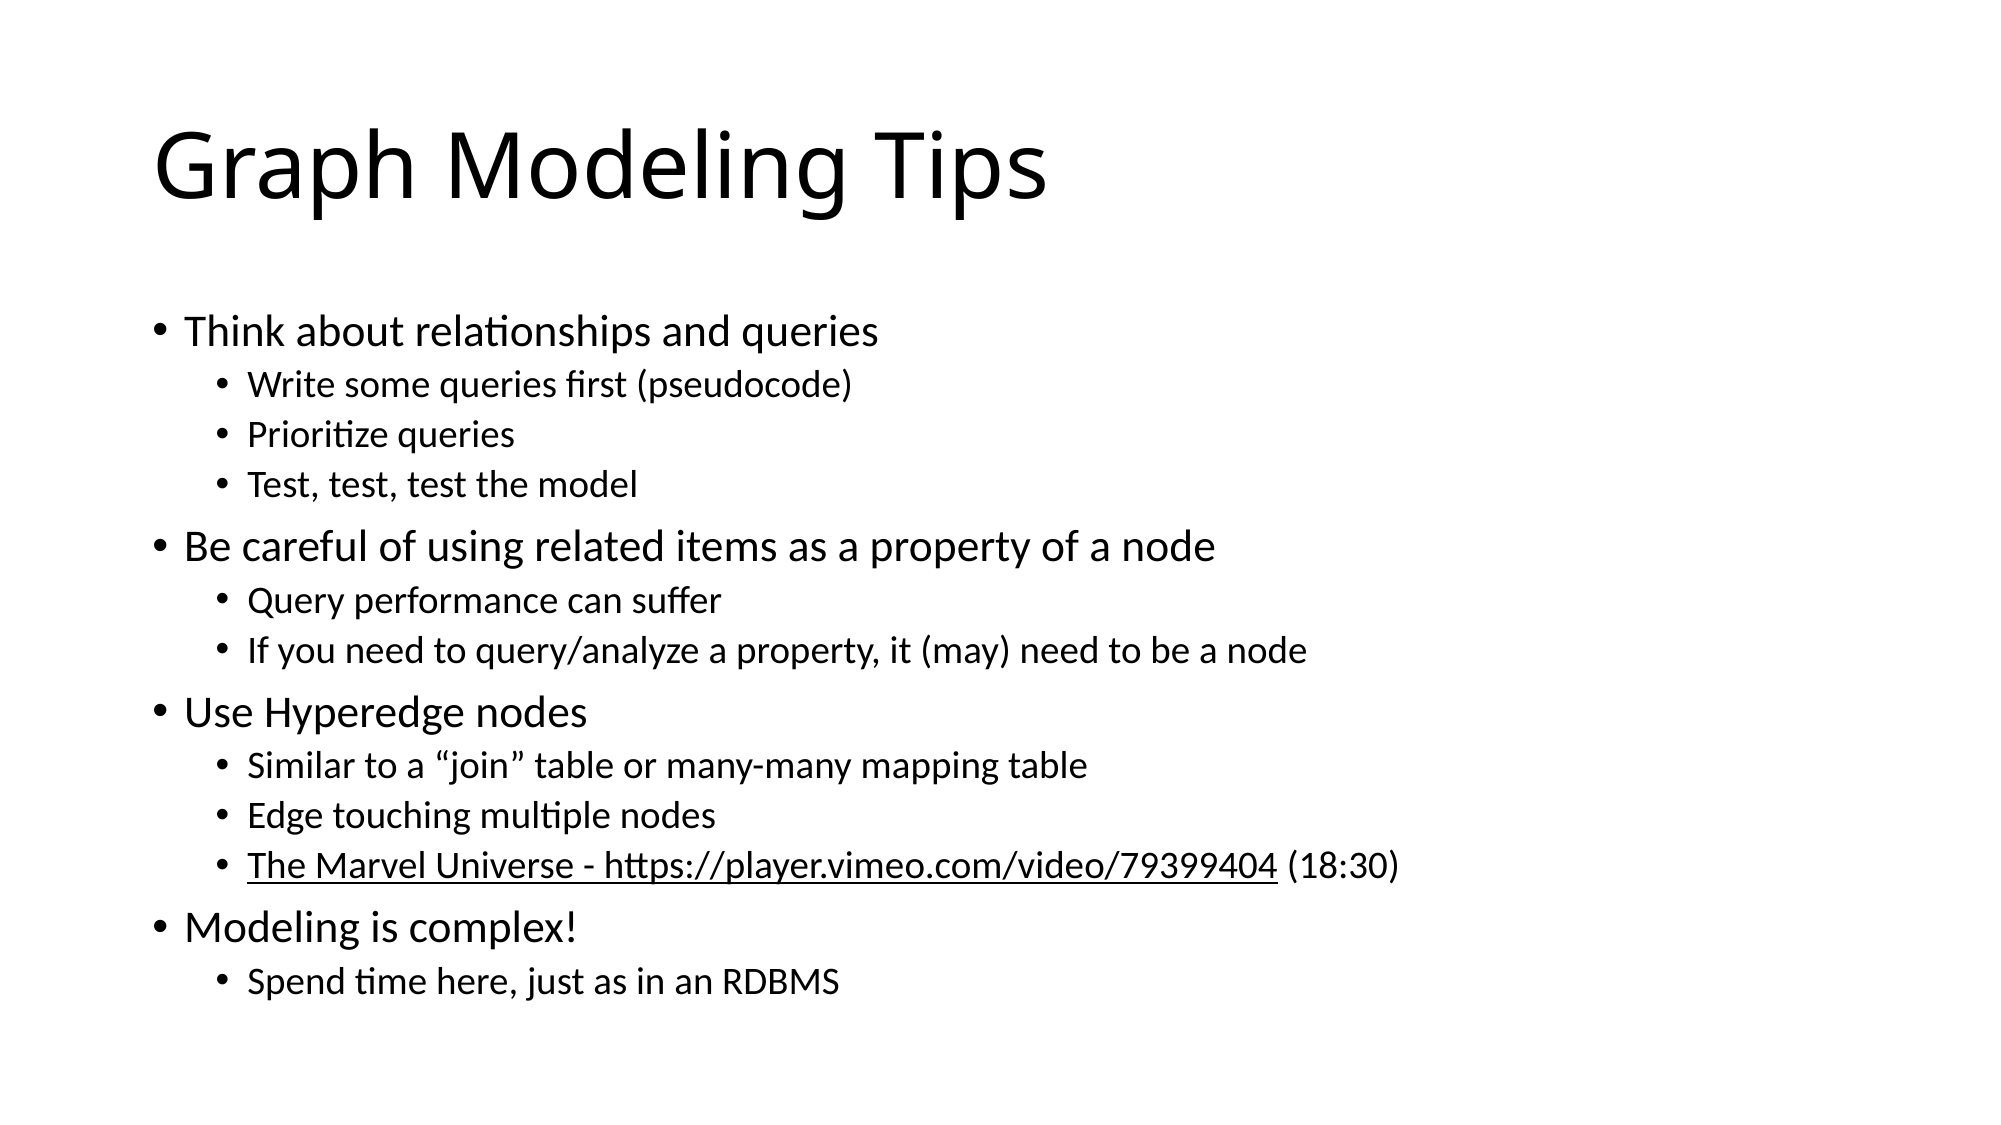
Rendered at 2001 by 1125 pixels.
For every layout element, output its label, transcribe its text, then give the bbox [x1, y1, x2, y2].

list Think about relationships and queries Write some queries first (pseudocode) Prioritize queries Test, test, test the model Be careful of using related items as a property of a node Query performance can suffer If you need to query/analyze a property, it (may) need to be a node Use Hyperedge nodes Similar to a “join” table or many-many mapping table Edge touching multiple nodes The Marvel Universe - https://player.vimeo.com/video/79399404 (18:30) Modeling is complex! Spend time here, just as in an RDBMS [137, 299, 1863, 1014]
title Graph Modeling Tips [137, 59, 1863, 278]
